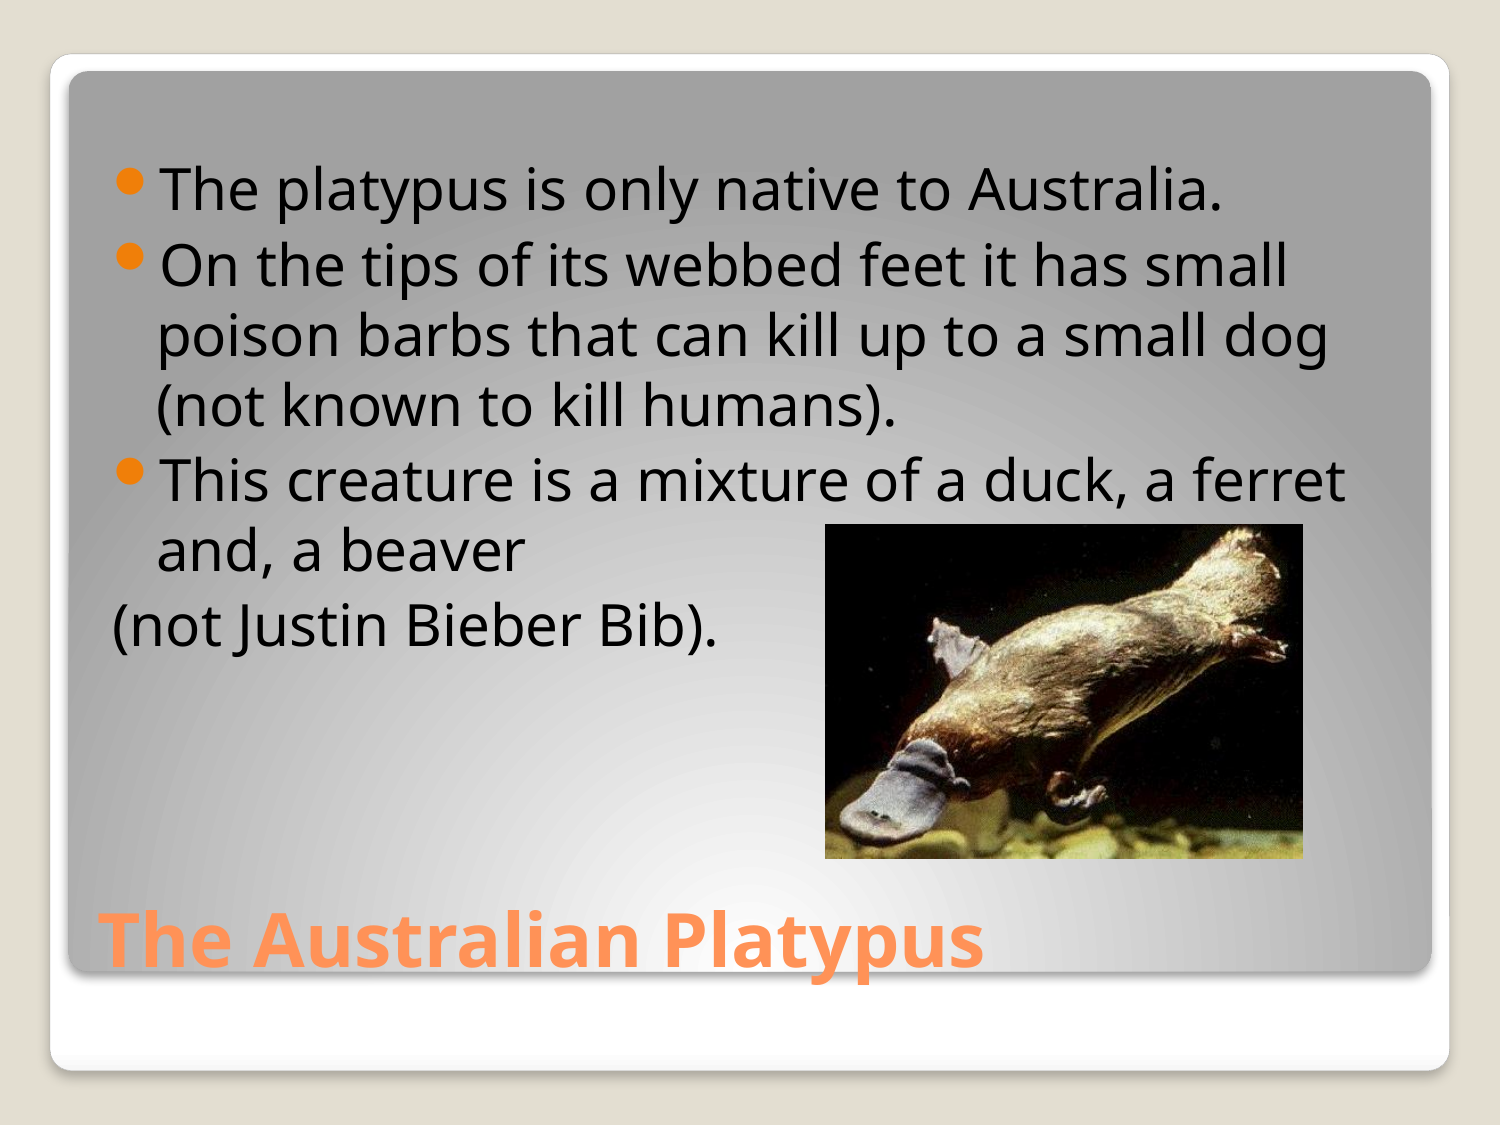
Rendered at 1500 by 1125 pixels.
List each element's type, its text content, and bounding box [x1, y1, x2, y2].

list The platypus is only native to Australia. On the tips of its webbed feet it has small poison barbs that can kill up to a small dog (not known to kill humans). This creature is a mixture of a duck, a ferret and, a beaver (not Justin Bieber Bib). [82, 137, 1426, 851]
title The Australian Platypus [82, 862, 1413, 991]
picture [824, 524, 1303, 860]
